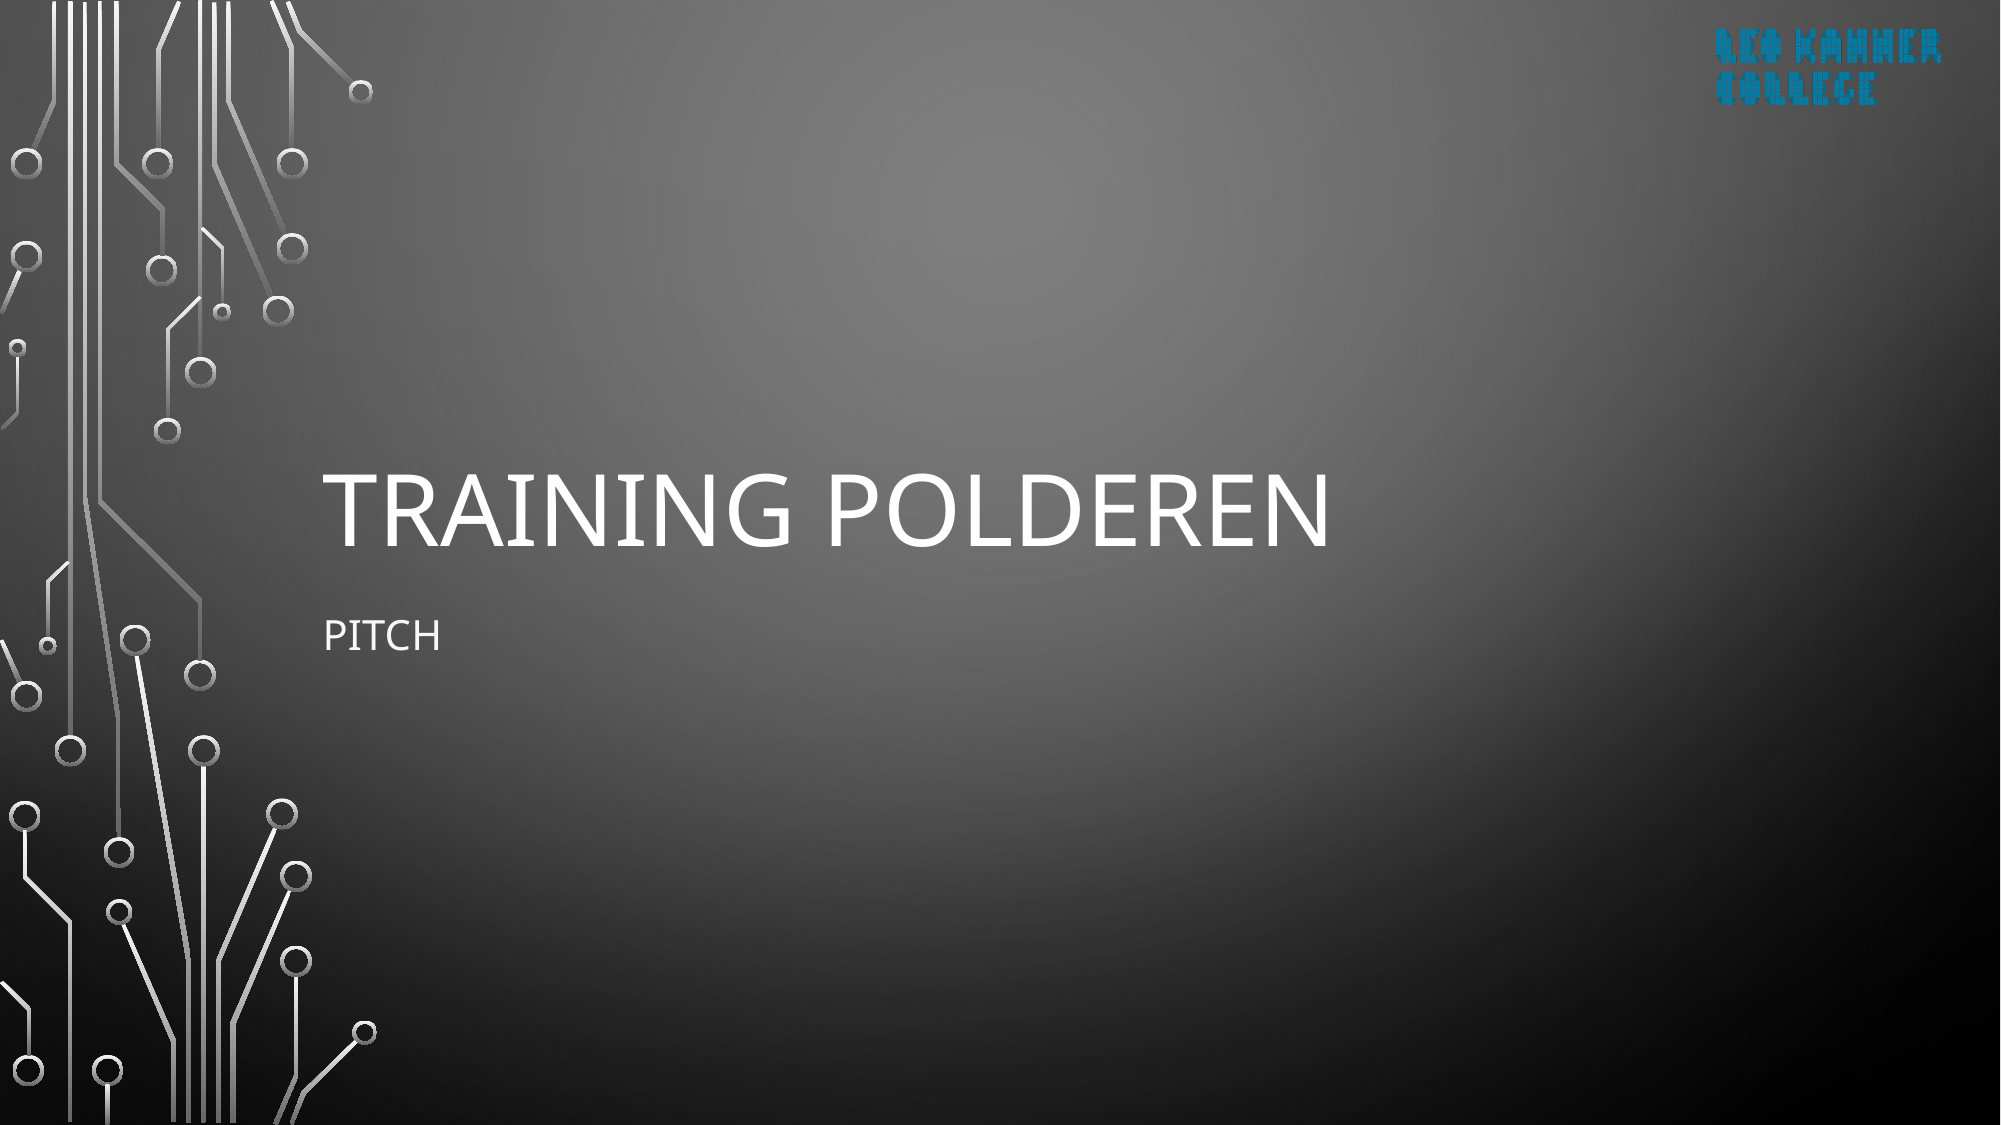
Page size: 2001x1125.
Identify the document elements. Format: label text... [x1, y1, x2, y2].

picture [1801, 29, 1810, 37]
subtitle Pitch [307, 590, 1750, 863]
picture [1937, 41, 1941, 51]
title Training polderen [307, 184, 1750, 576]
picture [1716, 29, 1941, 106]
